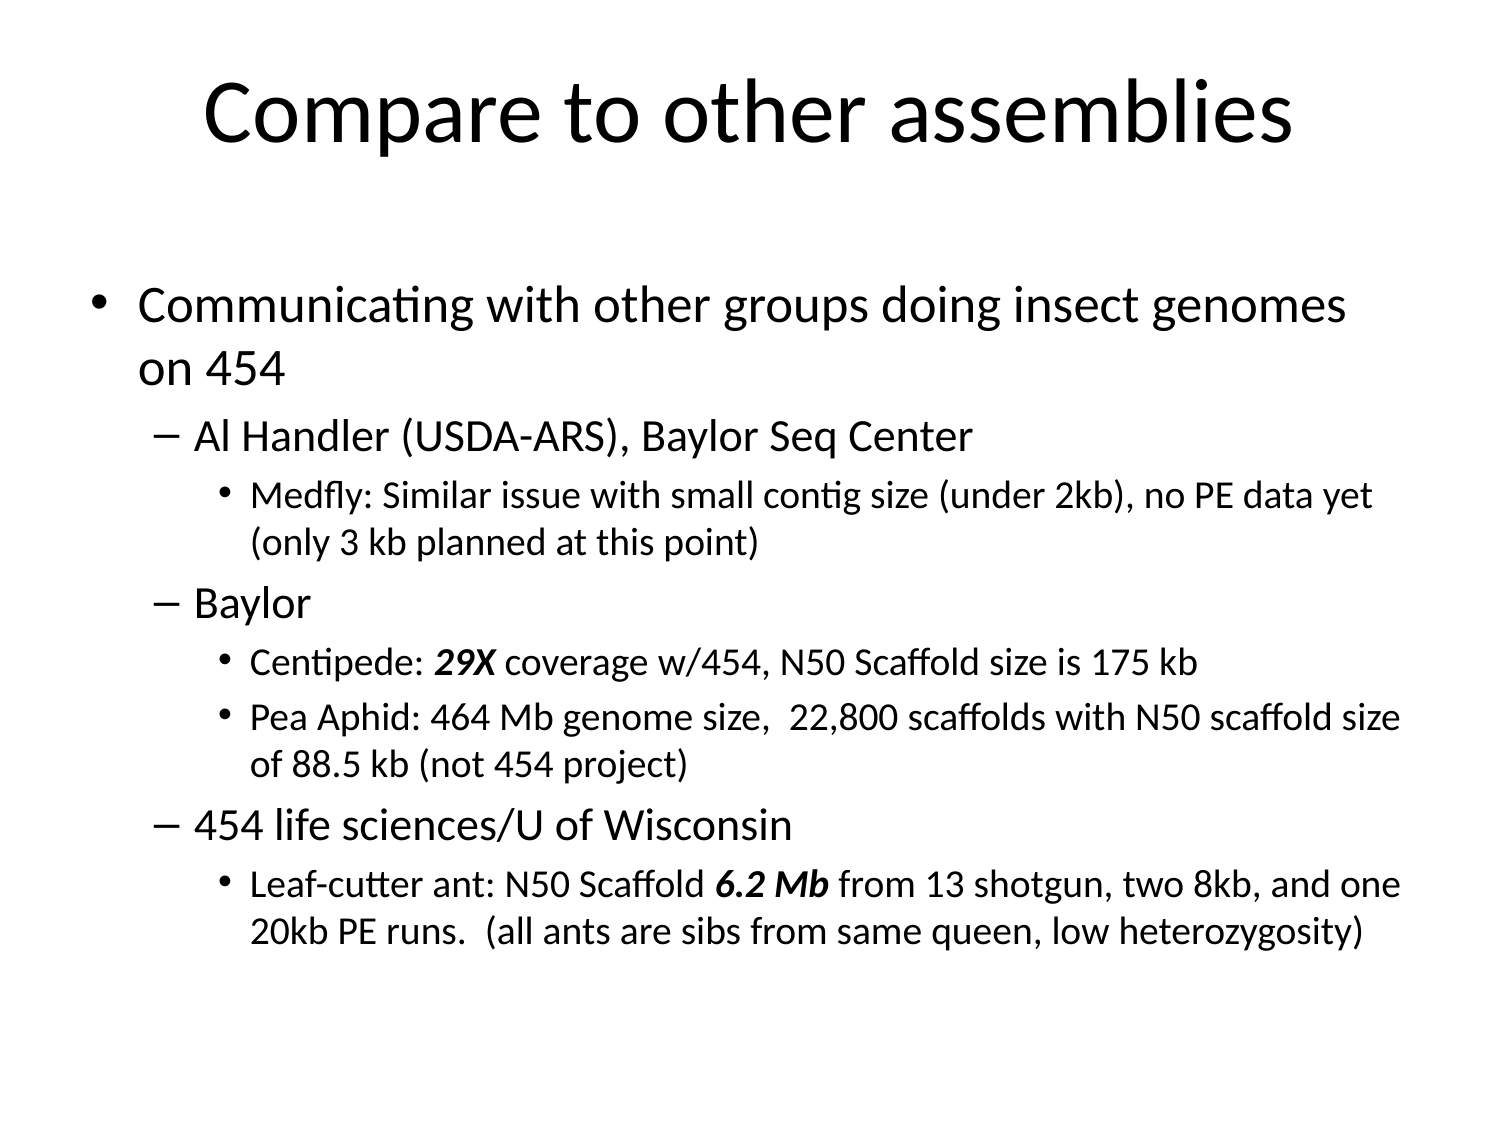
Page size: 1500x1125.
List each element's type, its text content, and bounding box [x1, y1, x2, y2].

list Communicating with other groups doing insect genomes on 454 Al Handler (USDA-ARS), Baylor Seq Center Medfly: Similar issue with small contig size (under 2kb), no PE data yet (only 3 kb planned at this point) Baylor Centipede: 29X coverage w/454, N50 Scaffold size is 175 kb Pea Aphid: 464 Mb genome size, 22,800 scaffolds with N50 scaffold size of 88.5 kb (not 454 project) 454 life sciences/U of Wisconsin Leaf-cutter ant: N50 Scaffold 6.2 Mb from 13 shotgun, two 8kb, and one 20kb PE runs. (all ants are sibs from same queen, low heterozygosity) [74, 262, 1426, 1006]
title Compare to other assemblies [74, 12, 1426, 201]
